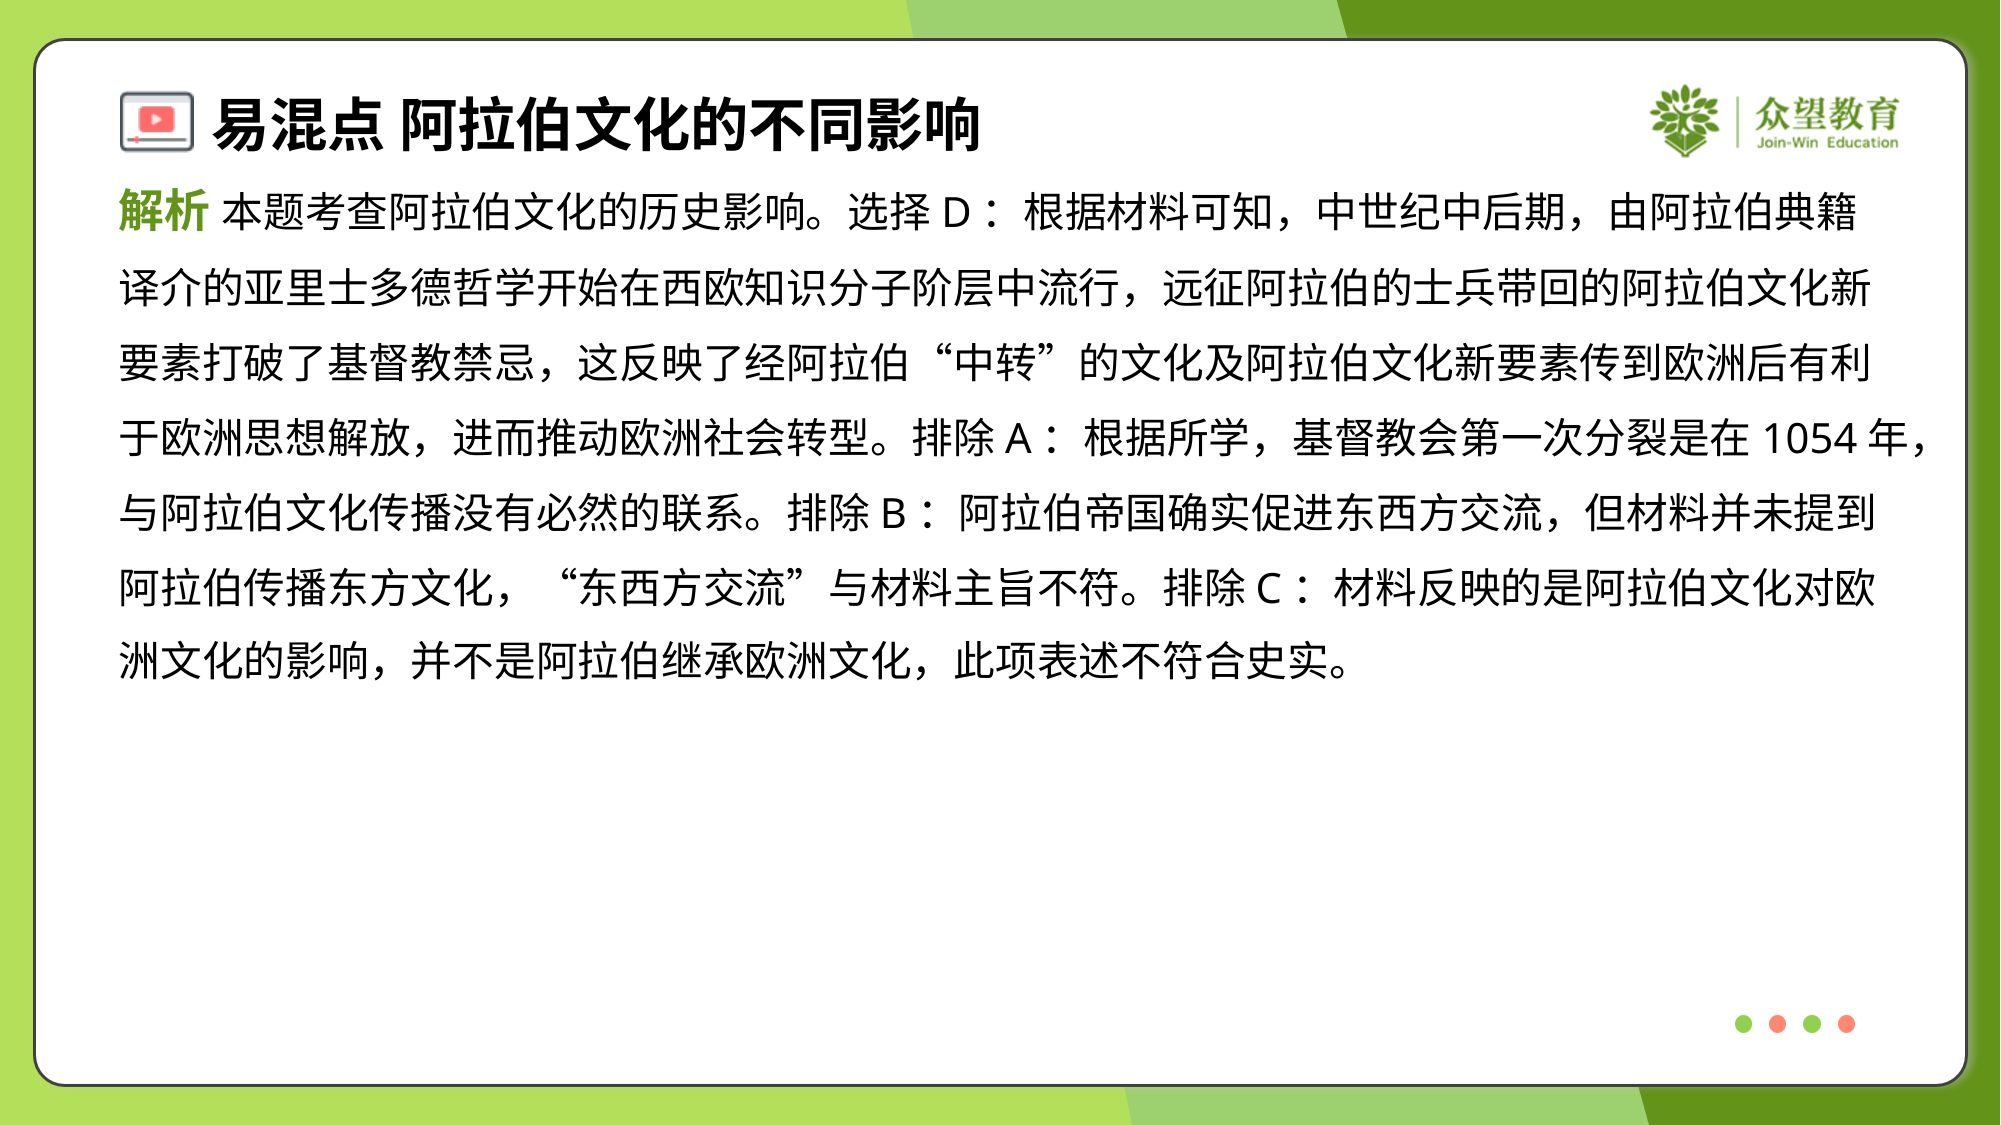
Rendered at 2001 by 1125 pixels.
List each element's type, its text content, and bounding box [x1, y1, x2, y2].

text_box 解析 本题考查阿拉伯文化的历史影响。选择D：根据材料可知，中世纪中后期，由阿拉伯典籍 译介的亚里士多德哲学开始在西欧知识分子阶层中流行，远征阿拉伯的士兵带回的阿拉伯文化新 要素打破了基督教禁忌，这反映了经阿拉伯“中转”的文化及阿拉伯文化新要素传到欧洲后有利 于欧洲思想解放，进而推动欧洲社会转型。排除A：根据所学，基督教会第一次分裂是在1054年， 与阿拉伯文化传播没有必然的联系。排除B：阿拉伯帝国确实促进东西方交流，但材料并未提到 阿拉伯传播东方文化，“东西方交流”与材料主旨不符。排除C：材料反映的是阿拉伯文化对欧 洲文化的影响，并不是阿拉伯继承欧洲文化，此项表述不符合史实。 [118, 159, 1883, 677]
picture [0, 0, 2000, 1125]
